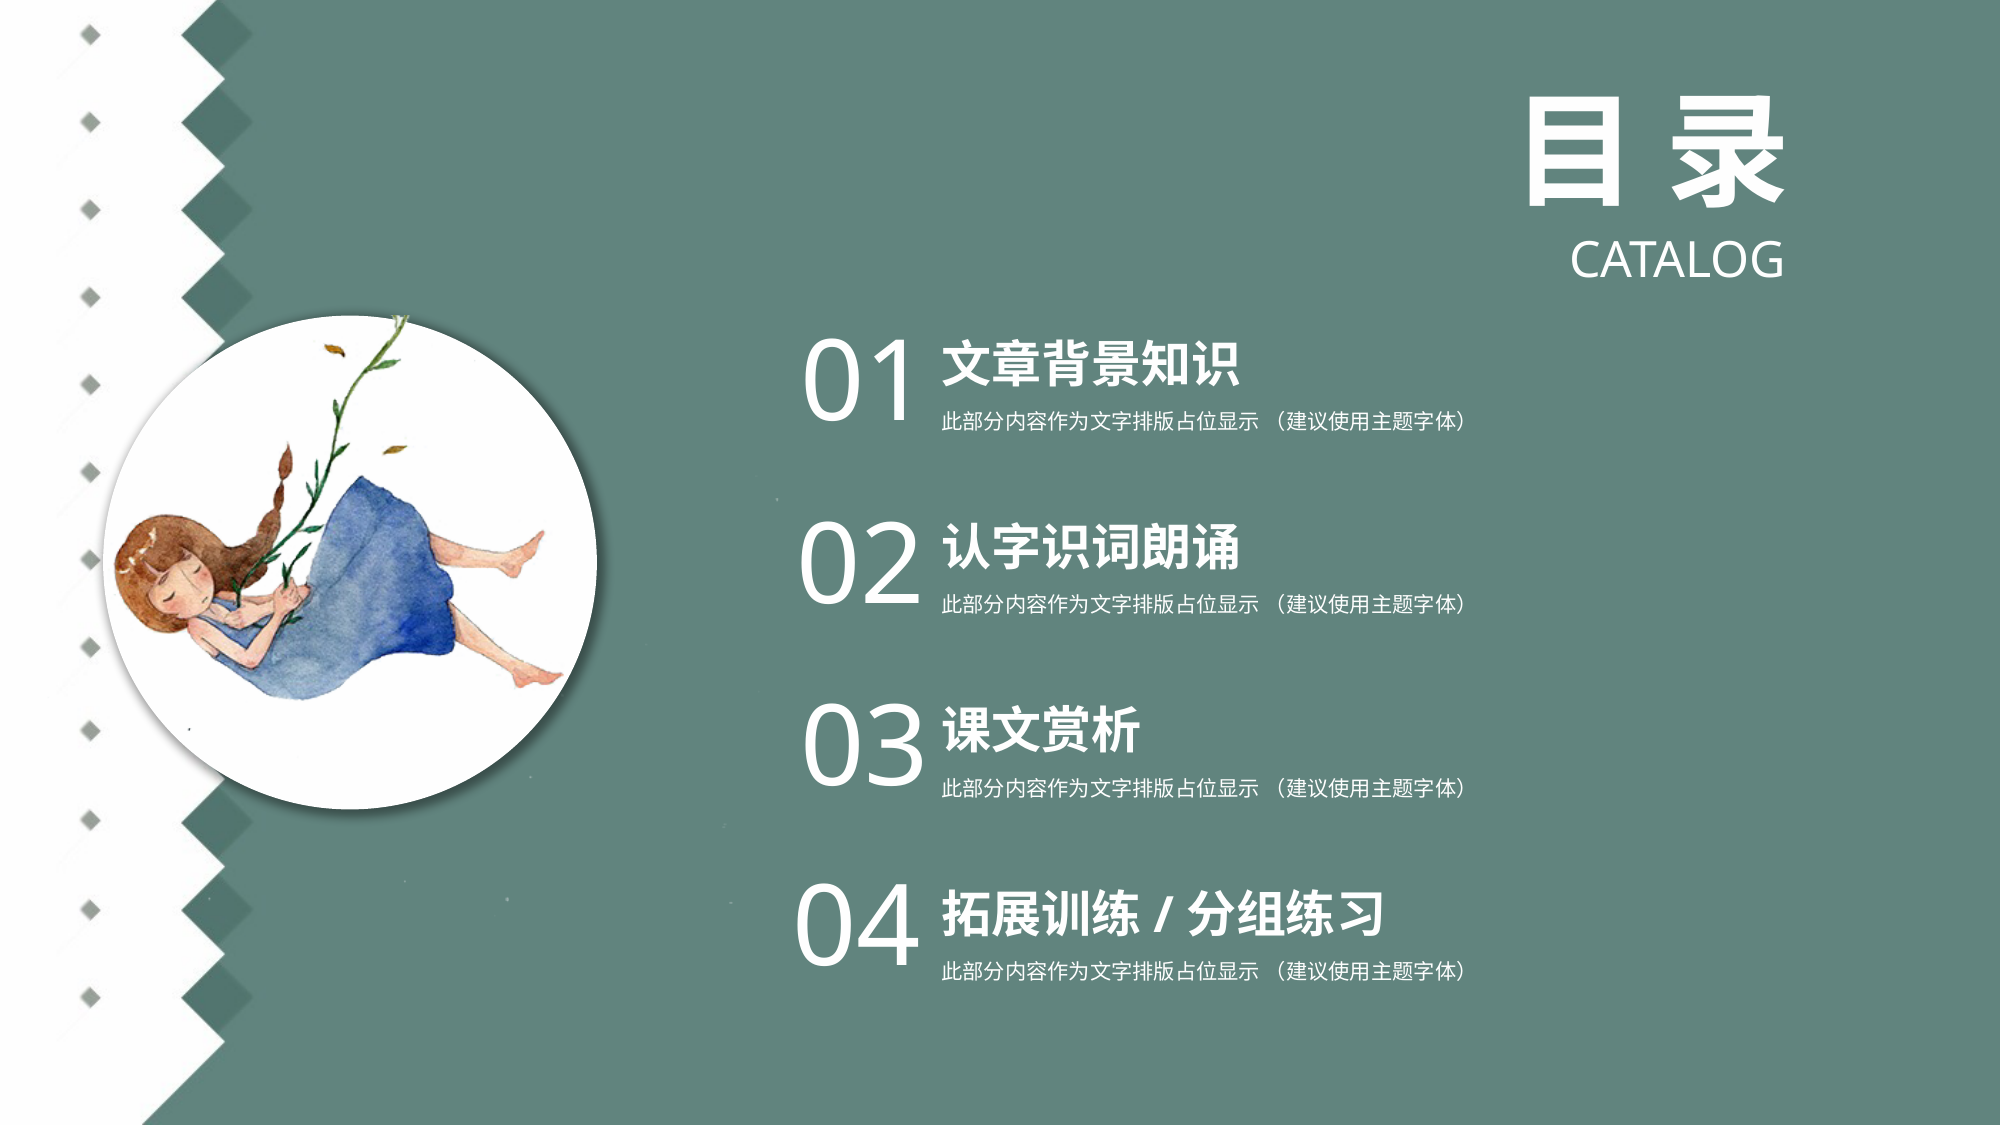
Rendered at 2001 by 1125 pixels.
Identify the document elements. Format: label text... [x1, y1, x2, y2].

text_box CATALOG [1527, 215, 1828, 299]
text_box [771, 848, 1513, 1011]
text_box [771, 481, 1513, 645]
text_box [771, 665, 1513, 828]
text_box 目 录 [1497, 63, 1859, 229]
picture [0, 0, 811, 1125]
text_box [771, 298, 1513, 461]
